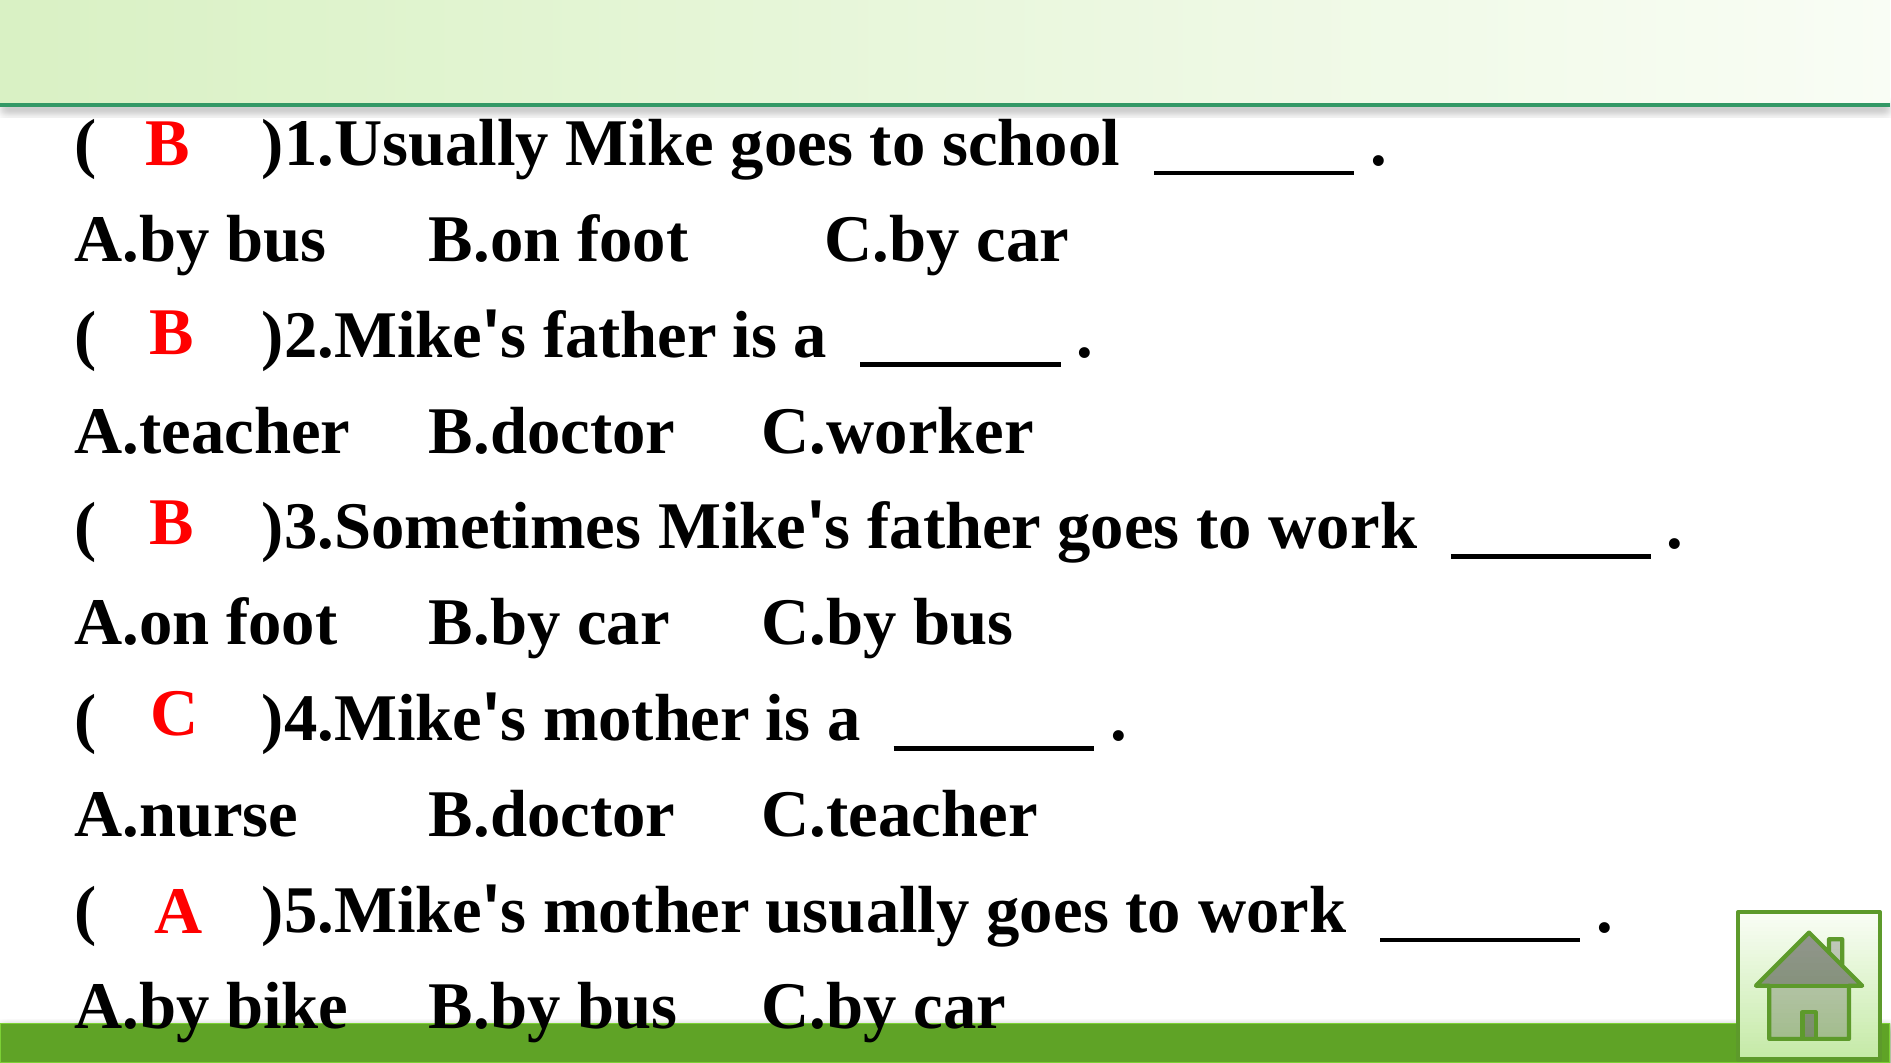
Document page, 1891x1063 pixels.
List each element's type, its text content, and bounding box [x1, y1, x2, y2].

text_box B [134, 470, 209, 565]
text_box B [134, 280, 209, 376]
text_box C [136, 661, 214, 757]
text_box A [139, 859, 218, 954]
text_box ( )1.Usually Mike goes to school . A.by bus B.on foot C.by car ( )2.Mike's father is a . A.teacher B.doctor C.worker ( )3.Sometimes Mike's father goes to work . A.on foot B.by car C.by bus ( )4.Mike's mother is a . A.nurse B.doctor C.teacher ( )5.Mike's mother usually goes to work . A.by bike B.by bus C.by car [59, 75, 1833, 1050]
text_box B [130, 91, 205, 186]
